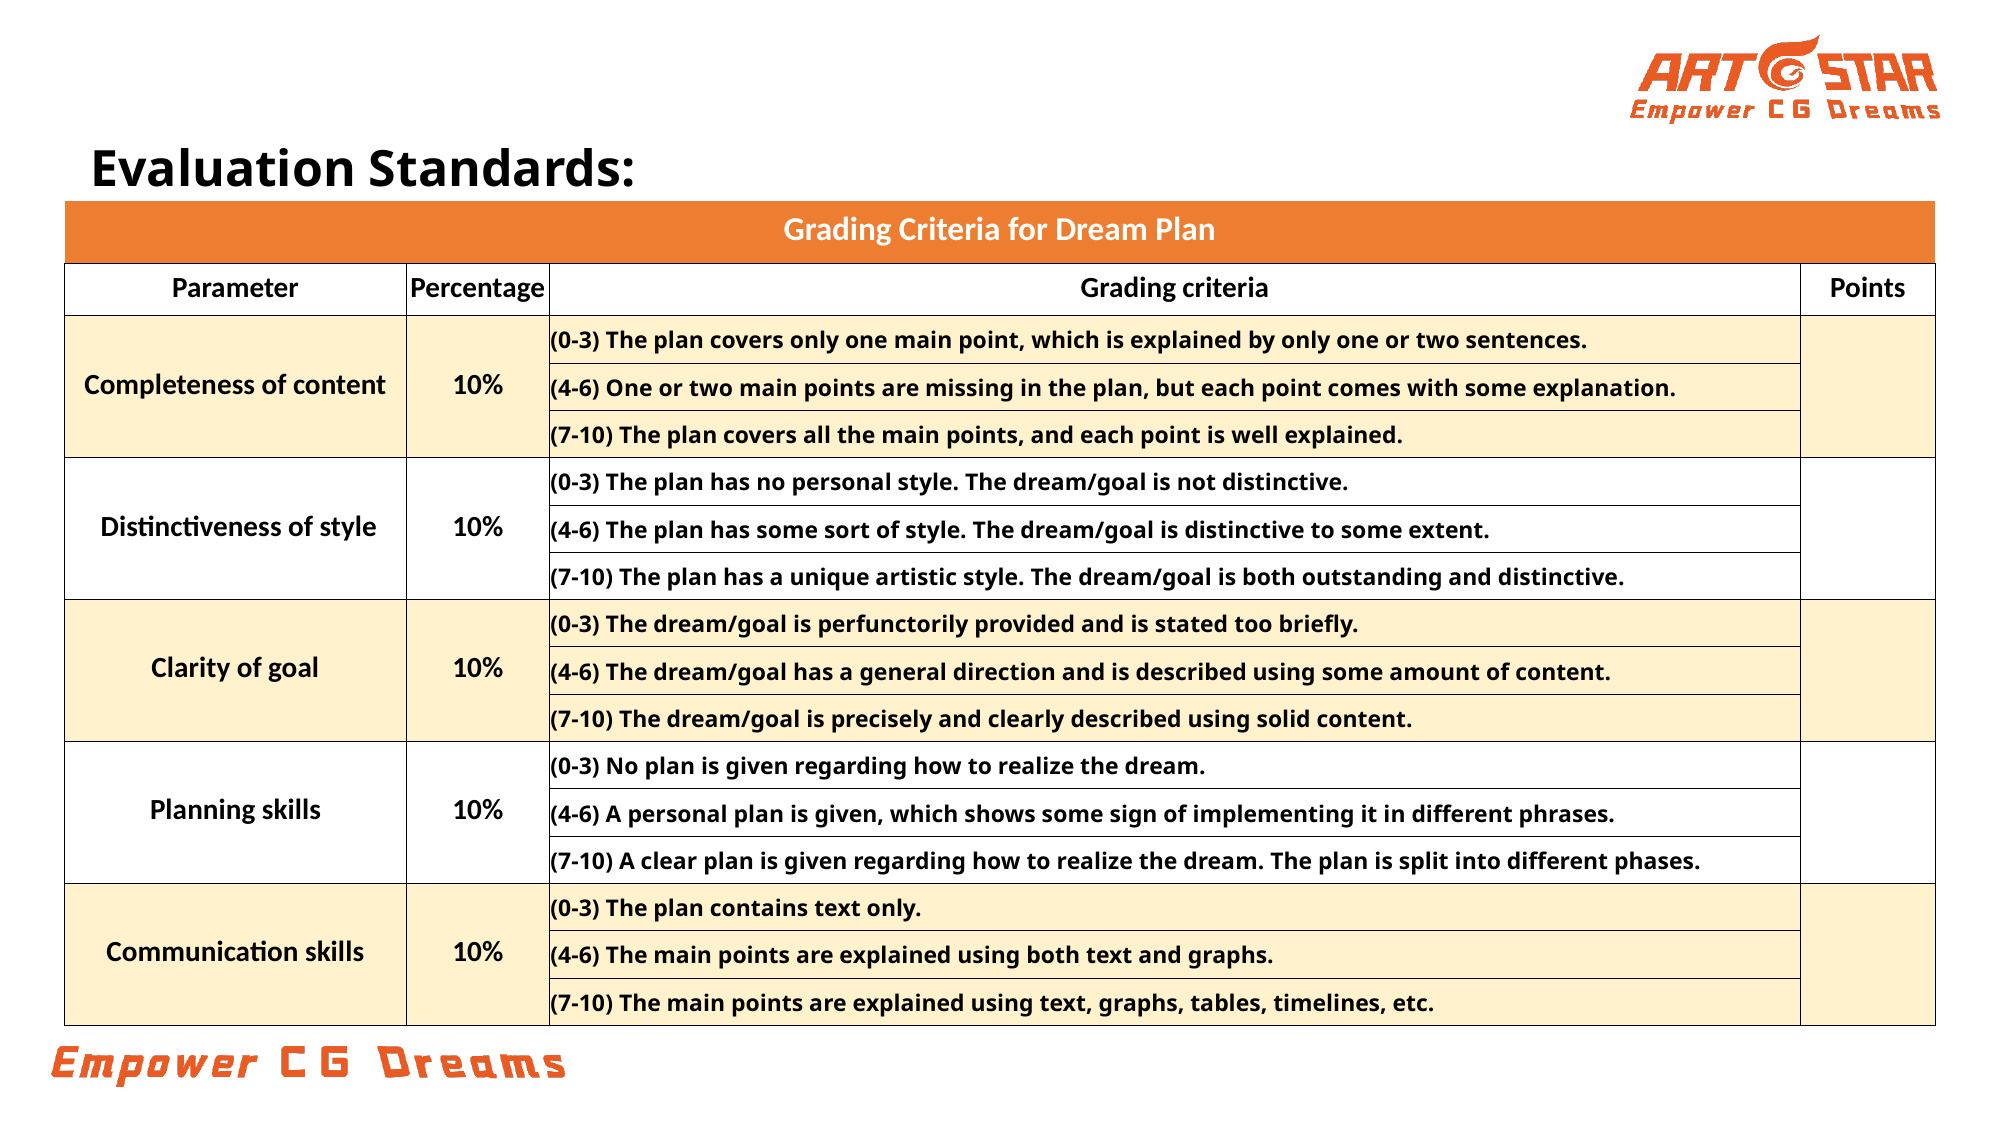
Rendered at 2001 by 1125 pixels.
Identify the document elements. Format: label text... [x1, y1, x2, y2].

table_cell Percentage [407, 264, 549, 315]
table_cell Planning skills [65, 742, 406, 883]
table_cell (0-3) The plan contains text only. [550, 884, 1800, 930]
text_box Evaluation Standards: [75, 112, 1000, 201]
table_cell Completeness of content [65, 316, 406, 457]
table_cell (7-10) The plan has a unique artistic style. The dream/goal is both outstanding and distinctive. [550, 553, 1800, 599]
table_cell Clarity of goal [65, 600, 406, 741]
table_cell [1801, 884, 1935, 1025]
table_cell (7-10) A clear plan is given regarding how to realize the dream. The plan is split into different phases. [550, 837, 1800, 883]
table_cell [1801, 600, 1935, 741]
table_cell (0-3) The plan covers only one main point, which is explained by only one or two sentences. [550, 316, 1800, 363]
table_header Grading Criteria for Dream Plan [65, 201, 1935, 263]
table_cell [1801, 316, 1935, 457]
table_cell (4-6) The dream/goal has a general direction and is described using some amount of content. [550, 647, 1800, 694]
table_cell (7-10) The dream/goal is precisely and clearly described using solid content. [550, 695, 1800, 741]
table_cell (7-10) The main points are explained using text, graphs, tables, timelines, etc. [550, 979, 1800, 1025]
table_cell Points [1801, 264, 1935, 315]
table_cell (4-6) The plan has some sort of style. The dream/goal is distinctive to some extent. [550, 506, 1800, 552]
table_cell (4-6) A personal plan is given, which shows some sign of implementing it in different phrases. [550, 789, 1800, 836]
table_cell [1801, 458, 1935, 599]
table_cell (0-3) The plan has no personal style. The dream/goal is not distinctive. [550, 458, 1800, 505]
picture [51, 1039, 565, 1087]
table_cell (4-6) The main points are explained using both text and graphs. [550, 931, 1800, 978]
table_cell Distinctiveness of style [65, 458, 406, 599]
table_cell Grading criteria [550, 264, 1800, 315]
table_cell Parameter [65, 264, 406, 315]
table_cell (7-10) The plan covers all the main points, and each point is well explained. [550, 411, 1800, 457]
table_cell 10% [407, 316, 549, 457]
table_cell 10% [407, 600, 549, 741]
table_cell 10% [407, 742, 549, 883]
table_cell 10% [407, 458, 549, 599]
table_cell (0-3) The dream/goal is perfunctorily provided and is stated too briefly. [550, 600, 1800, 646]
table_cell 10% [407, 884, 549, 1025]
table_cell Communication skills [65, 884, 406, 1025]
picture [1630, 34, 1940, 124]
table_cell (4-6) One or two main points are missing in the plan, but each point comes with some explanation. [550, 364, 1800, 410]
table_cell (0-3) No plan is given regarding how to realize the dream. [550, 742, 1800, 788]
table_cell [1801, 742, 1935, 883]
